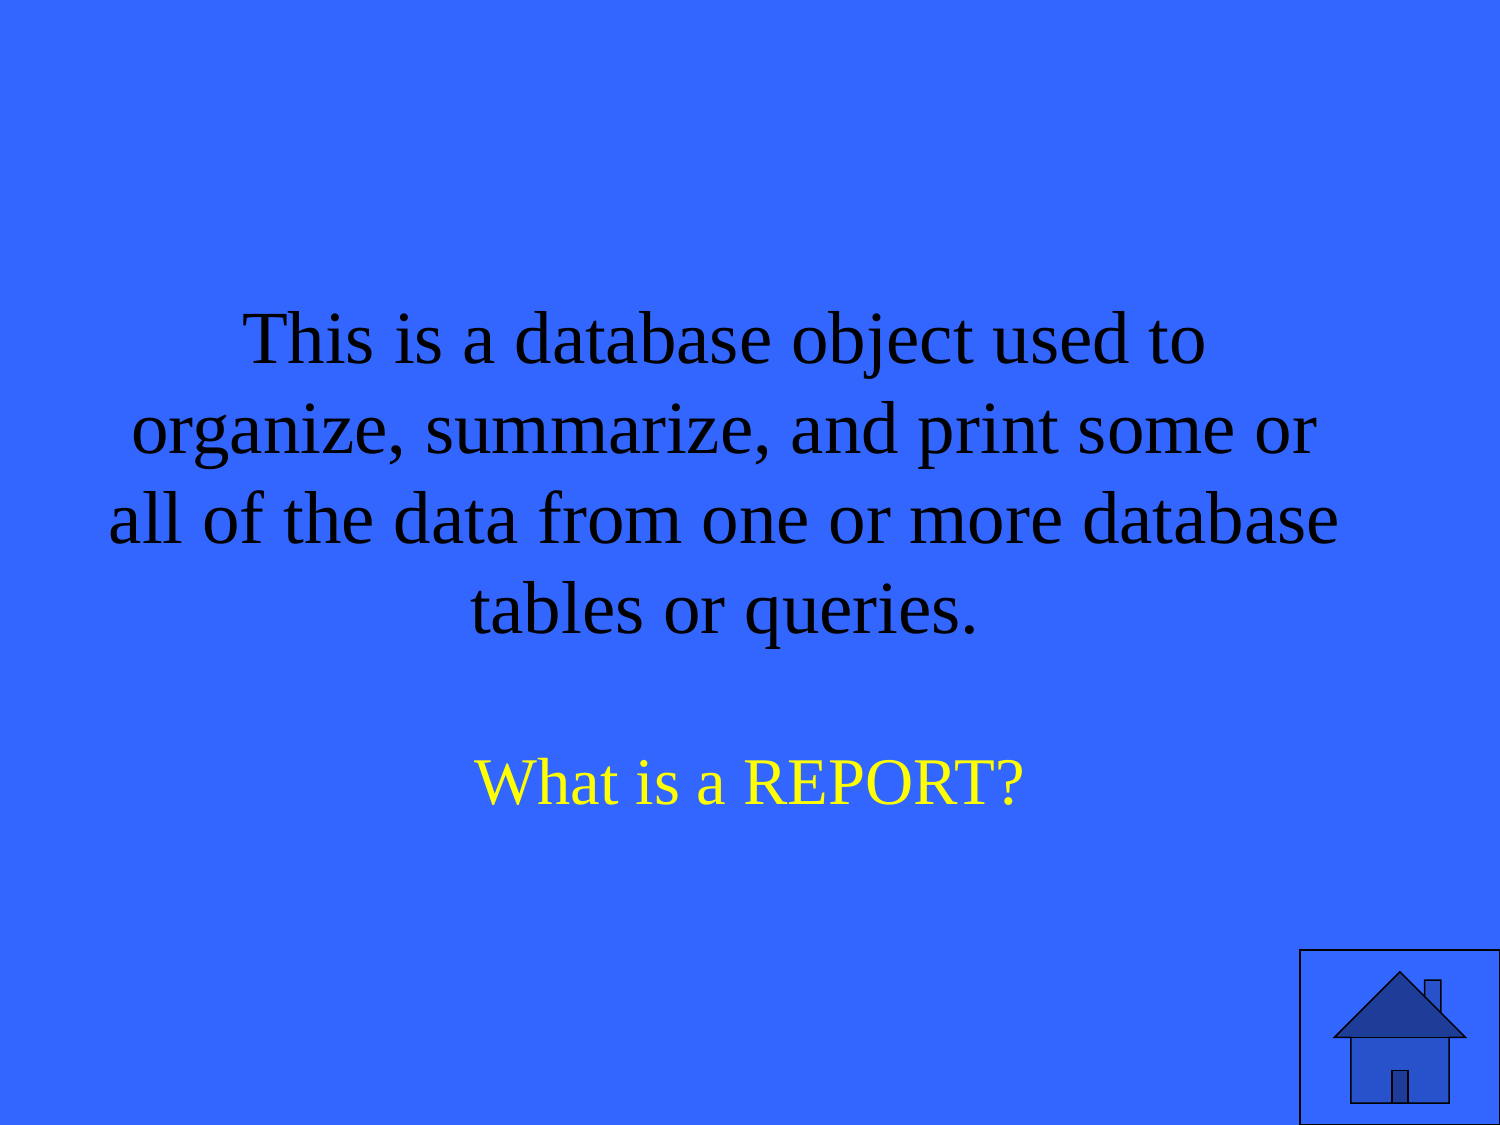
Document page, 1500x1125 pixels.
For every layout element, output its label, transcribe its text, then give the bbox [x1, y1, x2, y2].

title This is a database object used to organize, summarize, and print some or all of the data from one or more database tables or queries. [87, 374, 1363, 563]
text_box [1299, 950, 1500, 1125]
subtitle What is a REPORT? [224, 637, 1276, 926]
